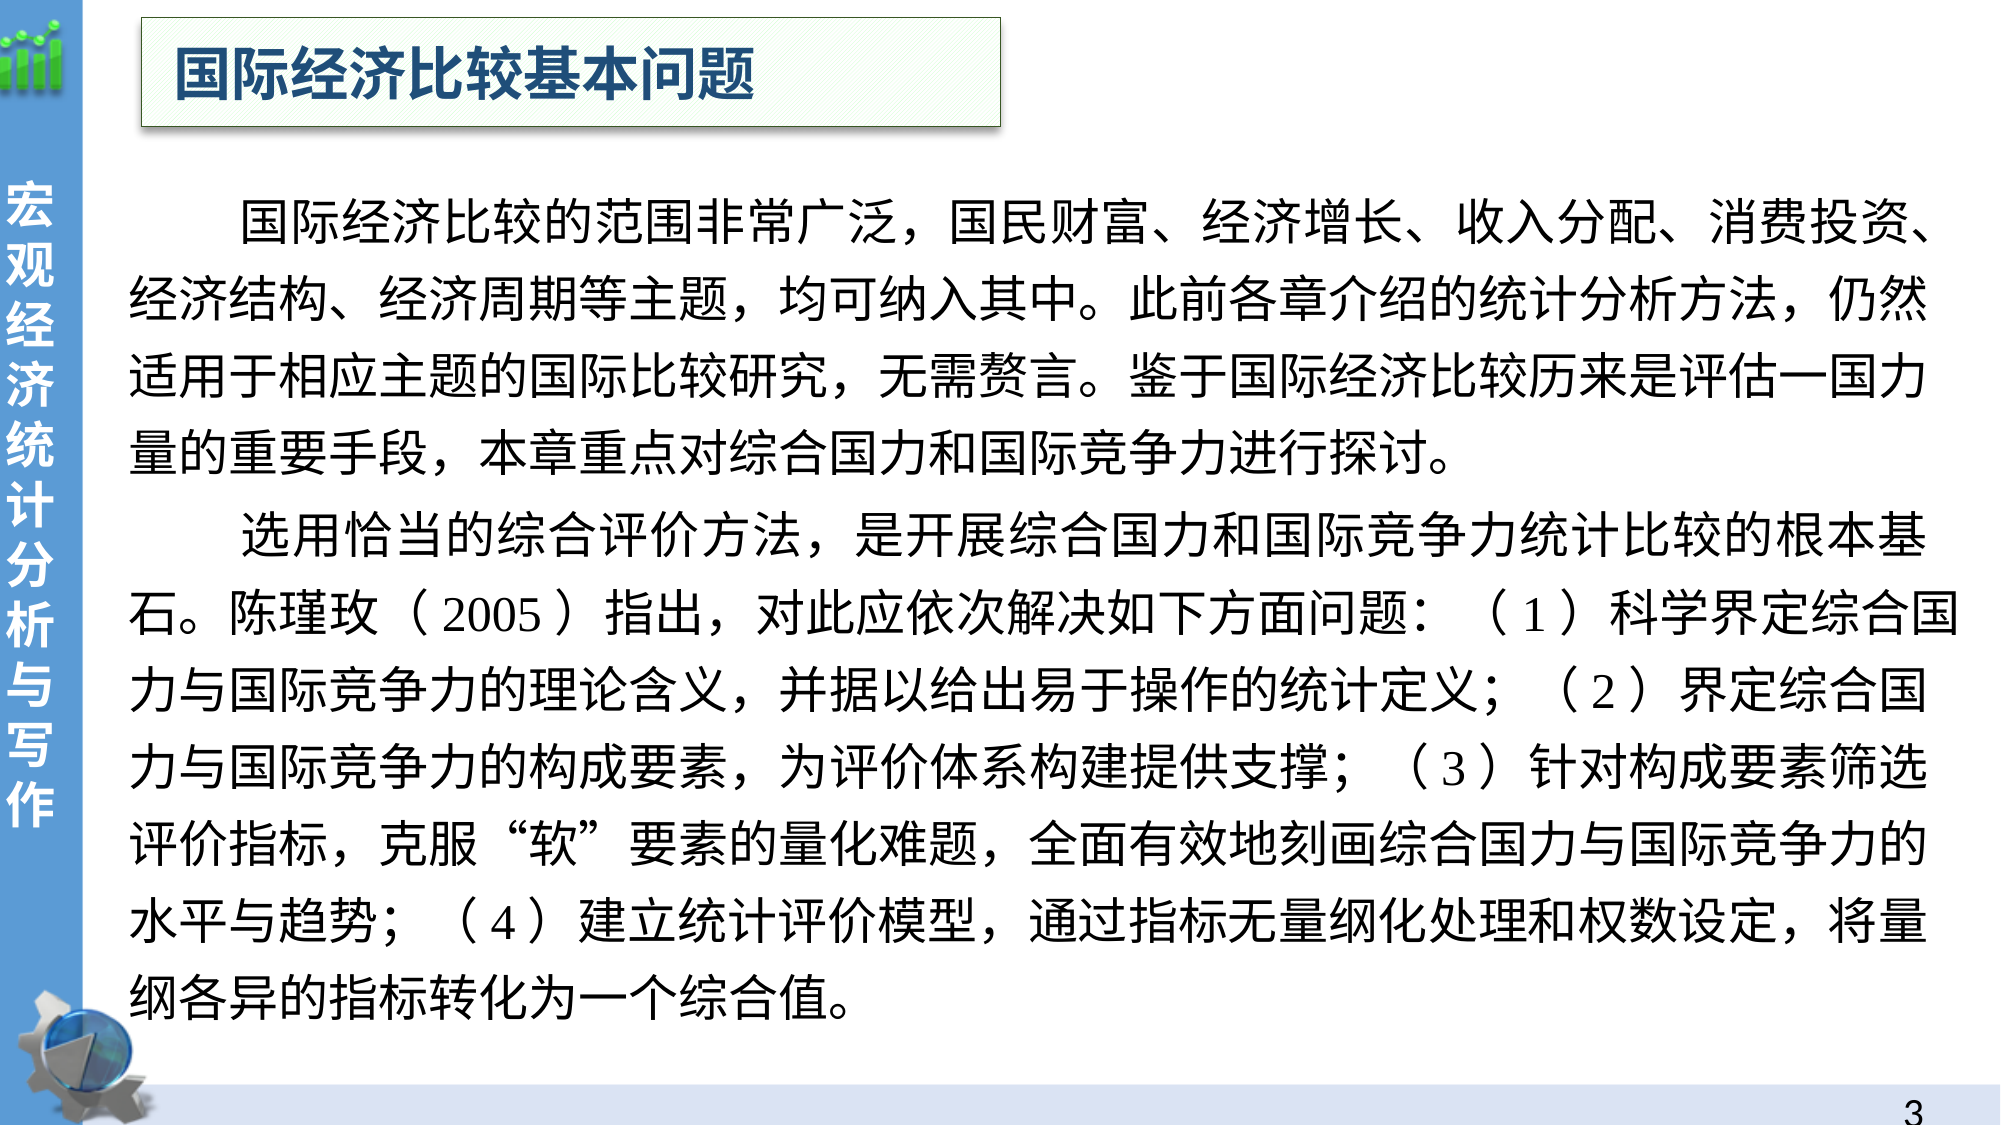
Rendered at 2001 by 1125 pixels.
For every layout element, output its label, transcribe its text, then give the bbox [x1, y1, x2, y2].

text_box 国际经济比较基本问题 [141, 17, 1000, 127]
text_box 国际经济比较的范围非常广泛，国民财富、经济增长、收入分配、消费投资、经济结构、经济周期等主题，均可纳入其中。此前各章介绍的统计分析方法，仍然适用于相应主题的国际比较研究，无需赘言。鉴于国际经济比较历来是评估一国力量的重要手段，本章重点对综合国力和国际竞争力进行探讨。 选用恰当的综合评价方法，是开展综合国力和国际竞争力统计比较的根本基石。陈瑾玫（2005）指出，对此应依次解决如下方面问题：（1）科学界定综合国力与国际竞争力的理论含义，并据以给出易于操作的统计定义；（2）界定综合国力与国际竞争力的构成要素，为评价体系构建提供支撑；（3）针对构成要素筛选评价指标，克服“软”要素的量化难题，全面有效地刻画综合国力与国际竞争力的水平与趋势；（4）建立统计评价模型，通过指标无量纲化处理和权数设定，将量纲各异的指标转化为一个综合值。 [96, 127, 1960, 1062]
picture [0, 0, 2001, 1125]
slide_number 3 [1786, 1085, 1940, 1125]
